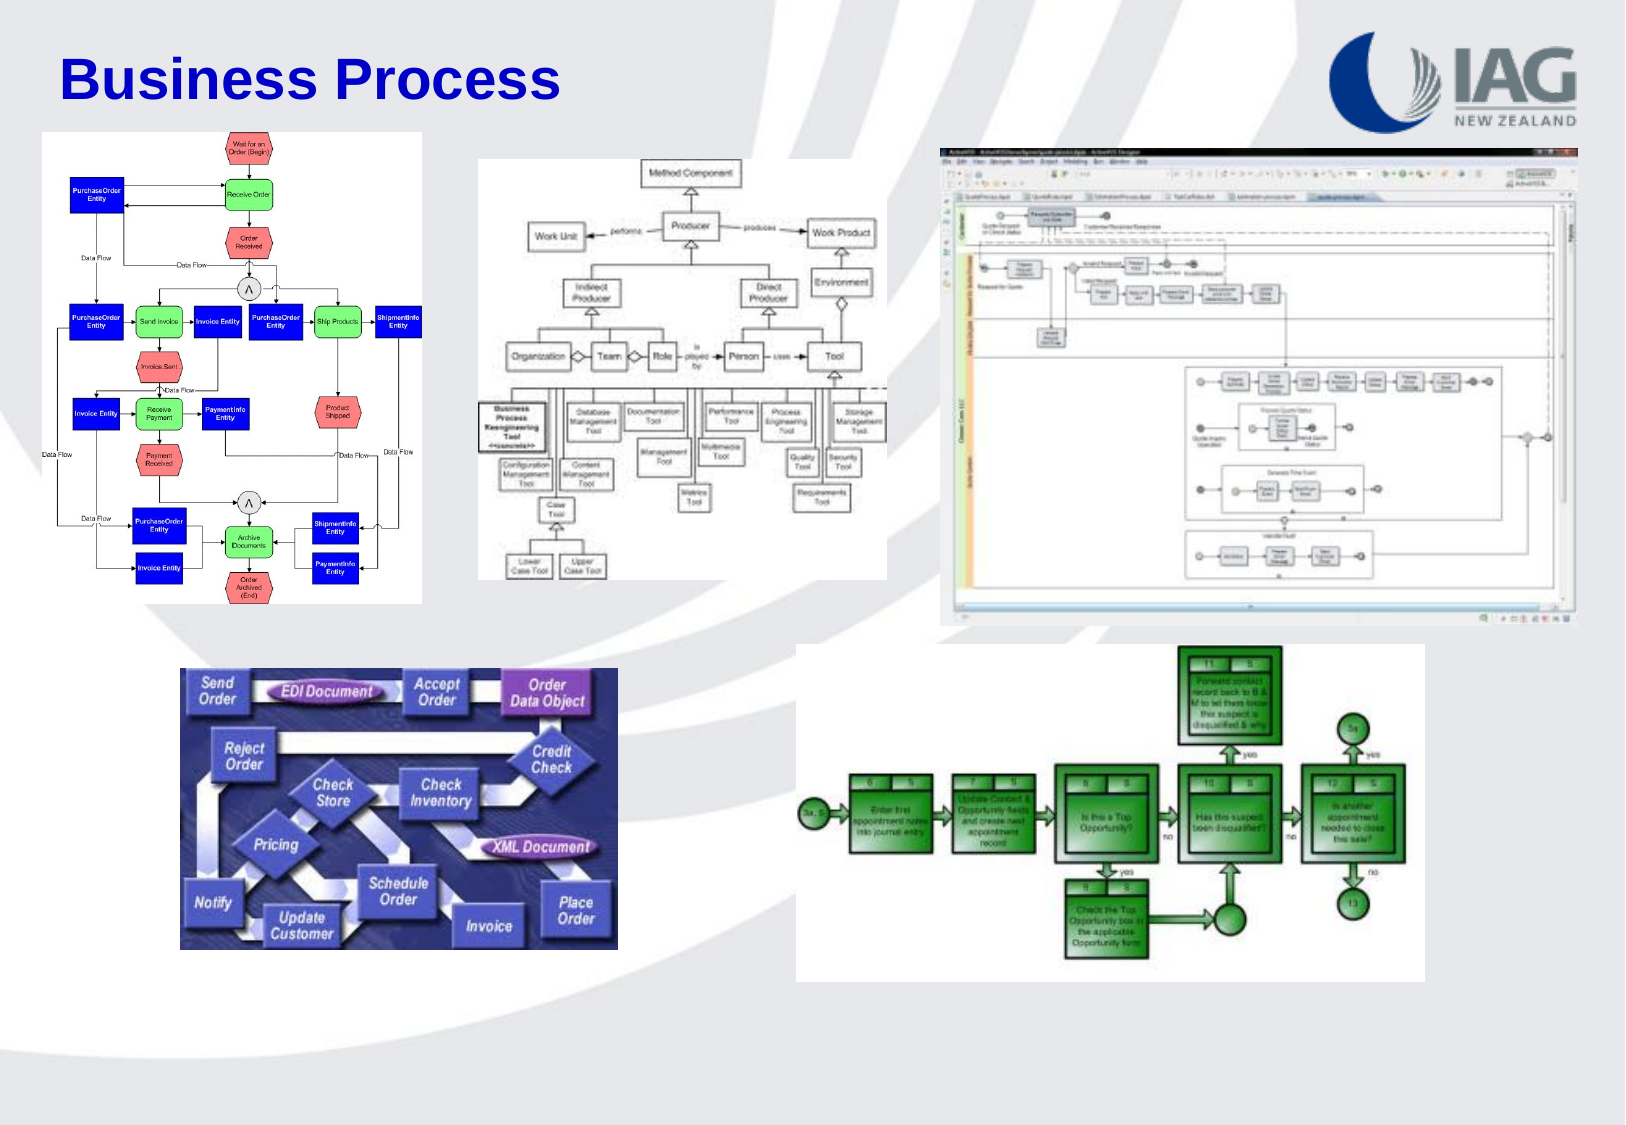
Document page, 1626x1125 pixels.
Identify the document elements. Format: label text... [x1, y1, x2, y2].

title Business Process [43, 41, 1292, 131]
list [42, 132, 422, 604]
picture [0, 0, 1625, 1125]
